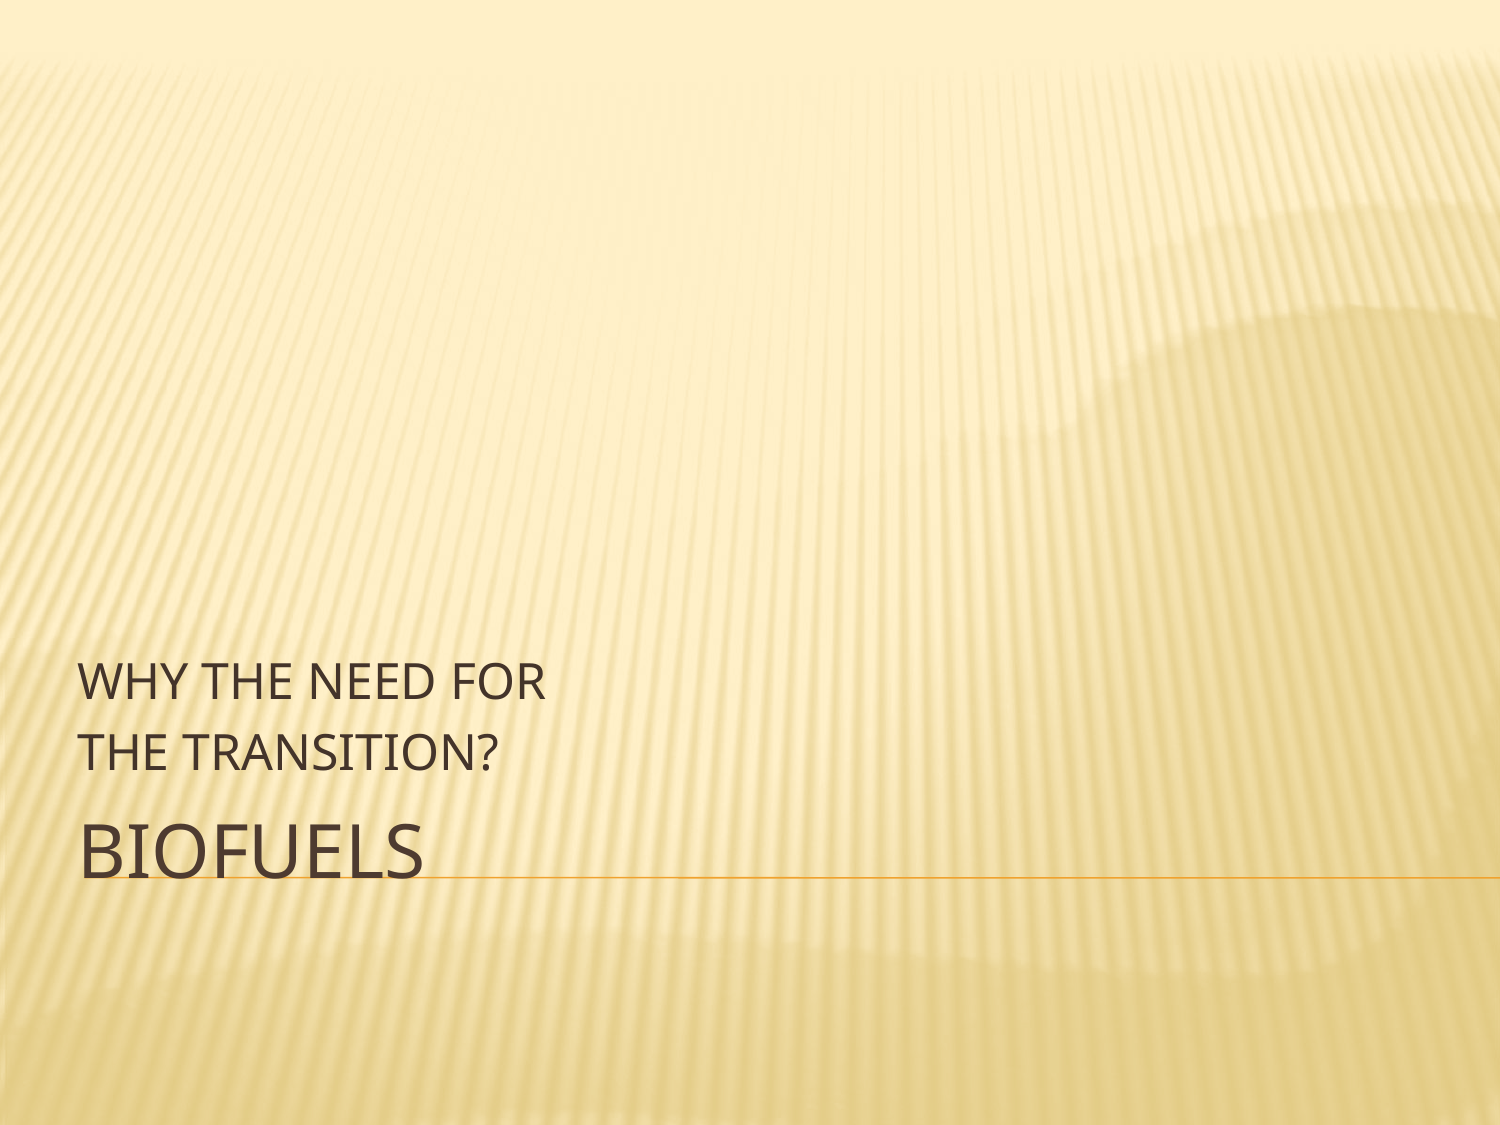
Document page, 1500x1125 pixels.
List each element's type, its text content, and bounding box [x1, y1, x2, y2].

title BIOFUELS [62, 796, 1450, 997]
subtitle WHY THE NEED FOR THE TRANSITION? [62, 637, 1450, 788]
